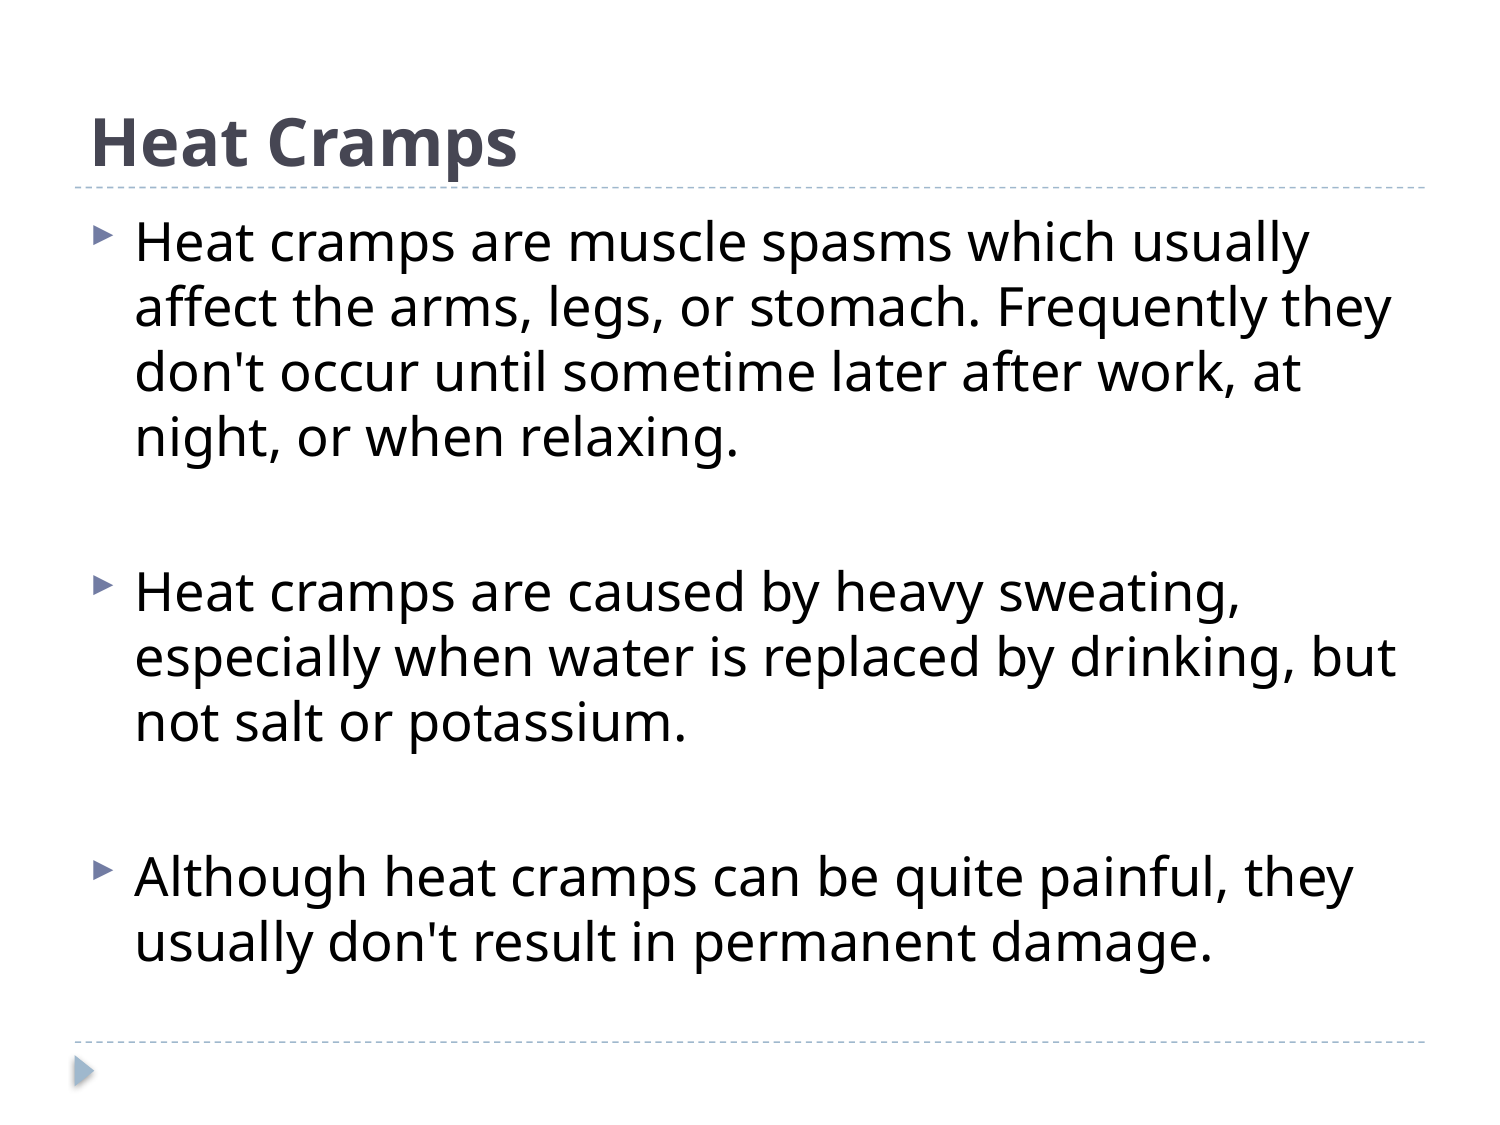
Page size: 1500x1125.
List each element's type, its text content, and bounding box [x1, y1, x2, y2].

list Heat cramps are muscle spasms which usually affect the arms, legs, or stomach. Frequently they don't occur until sometime later after work, at night, or when relaxing. Heat cramps are caused by heavy sweating, especially when water is replaced by drinking, but not salt or potassium. Although heat cramps can be quite painful, they usually don't result in permanent damage. [75, 200, 1425, 1010]
title Heat Cramps [75, 24, 1425, 188]
